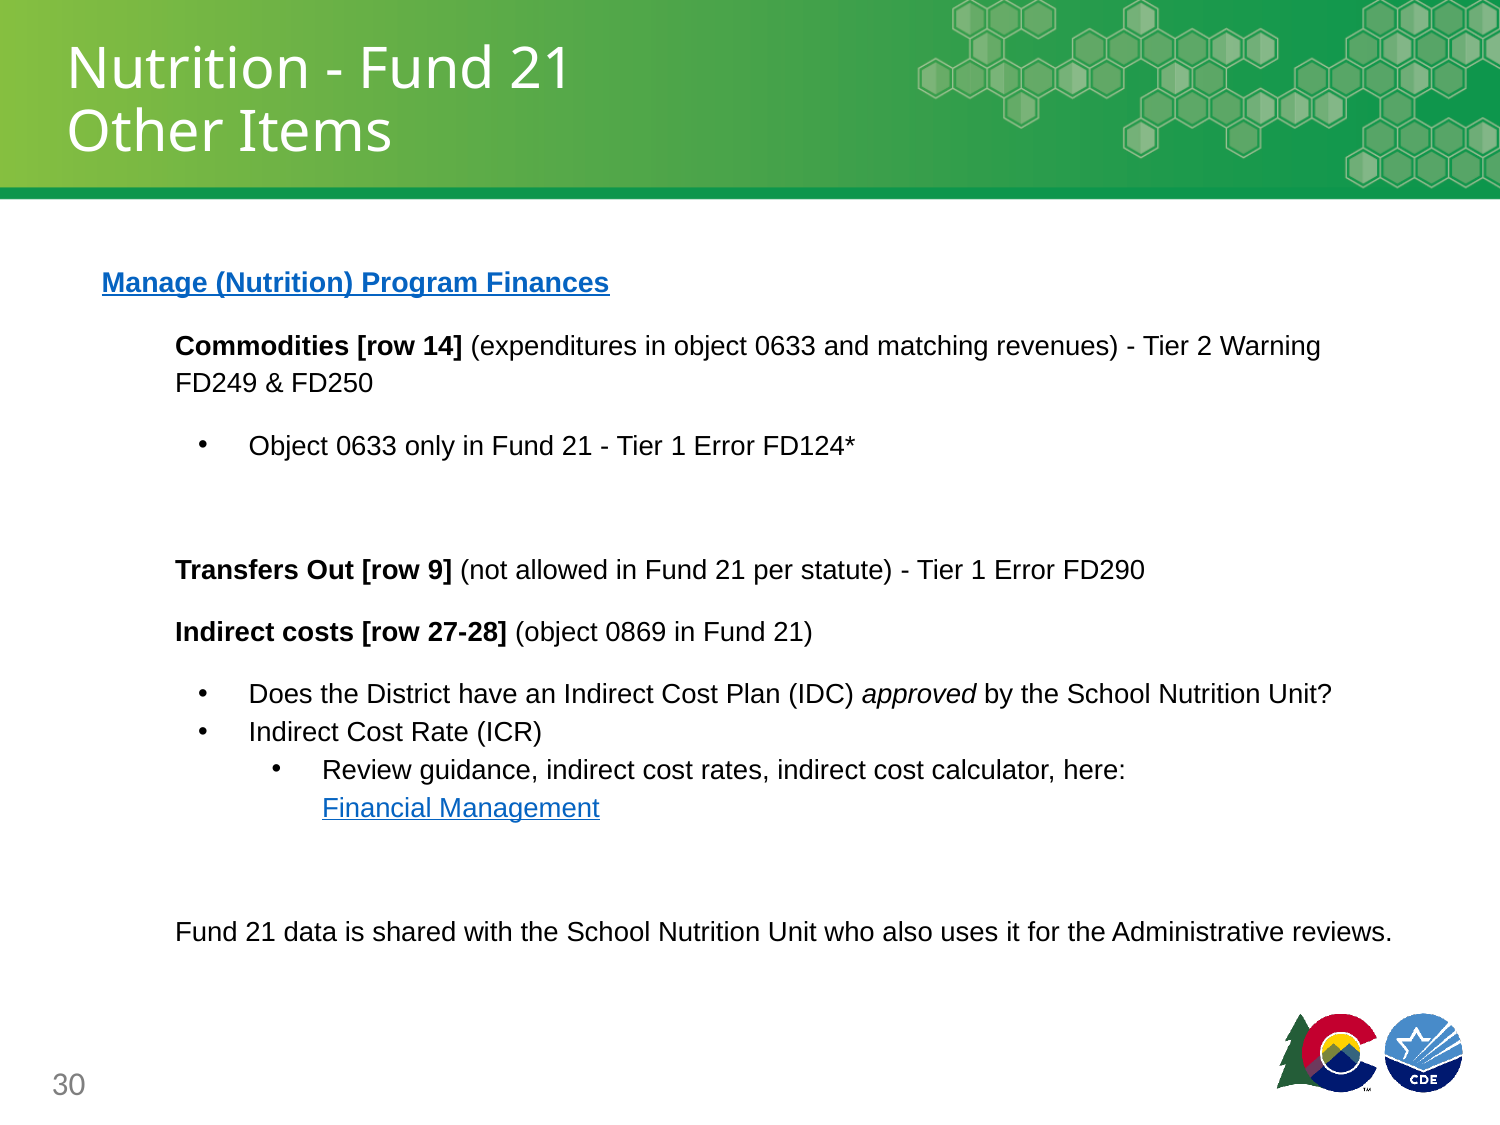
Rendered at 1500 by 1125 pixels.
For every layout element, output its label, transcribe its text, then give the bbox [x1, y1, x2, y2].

title Nutrition - Fund 21 Other Items [66, 39, 1411, 164]
picture [0, 0, 1500, 200]
picture [1396, 1012, 1463, 1093]
list Manage (Nutrition) Program Finances Commodities [row 14] (expenditures in object 0633 and matching revenues) - Tier 2 Warning FD249 & FD250 Object 0633 only in Fund 21 - Tier 1 Error FD124* Transfers Out [row 9] (not allowed in Fund 21 per statute) - Tier 1 Error FD290 Indirect costs [row 27-28] (object 0869 in Fund 21) Does the District have an Indirect Cost Plan (IDC) approved by the School Nutrition Unit? Indirect Cost Rate (ICR) Review guidance, indirect cost rates, indirect cost calculator, here: Financial Management Fund 21 data is shared with the School Nutrition Unit who also uses it for the Administrative reviews. [101, 258, 1396, 1101]
slide_number 30 [36, 1054, 375, 1115]
